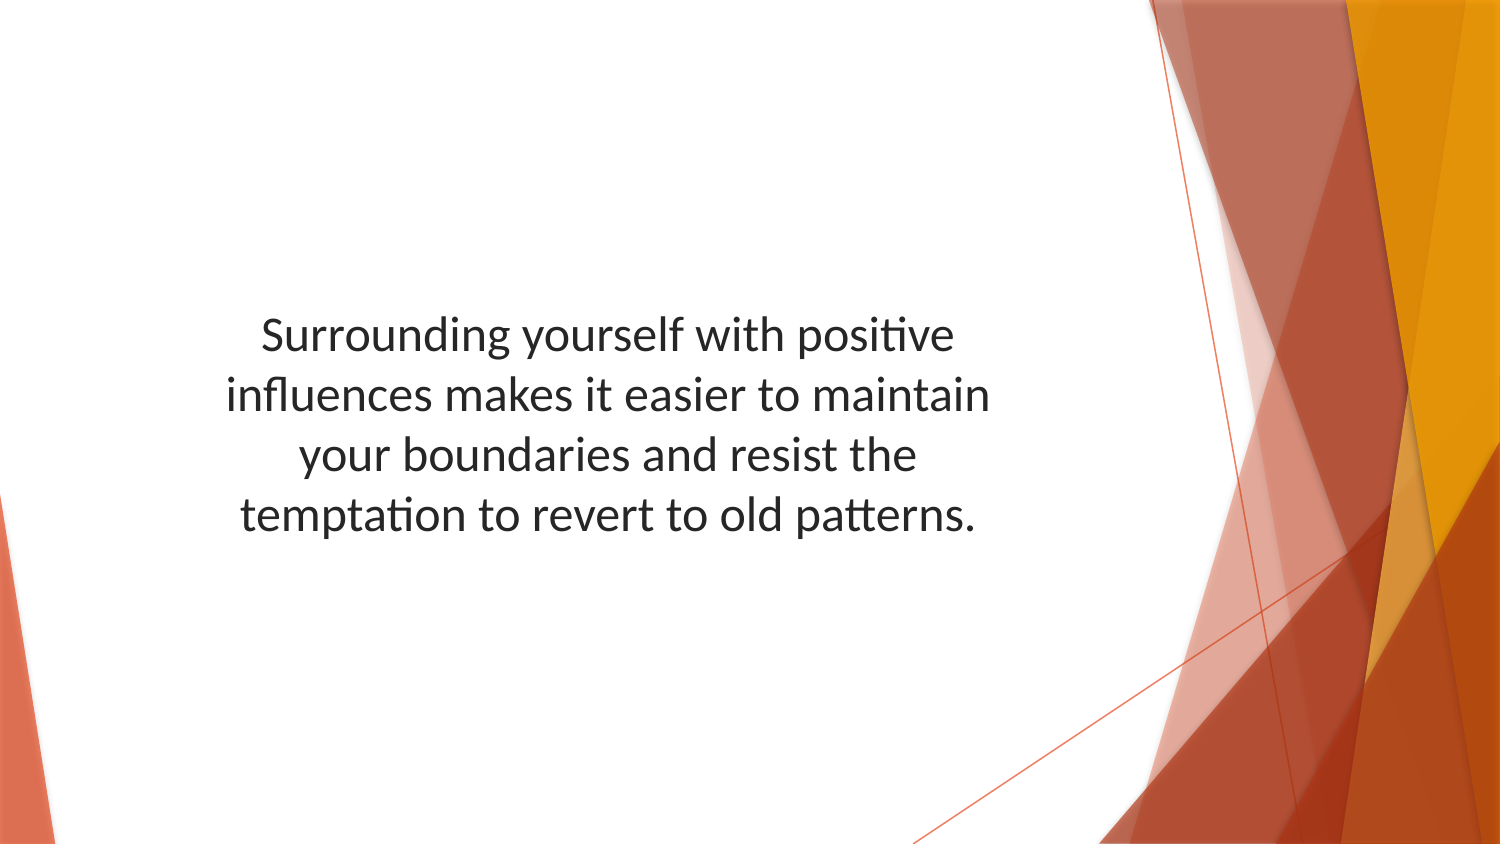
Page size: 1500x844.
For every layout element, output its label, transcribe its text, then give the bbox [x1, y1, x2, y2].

list Surrounding yourself with positive influences makes it easier to maintain your boundaries and resist the temptation to revert to old patterns. [206, 114, 1010, 729]
